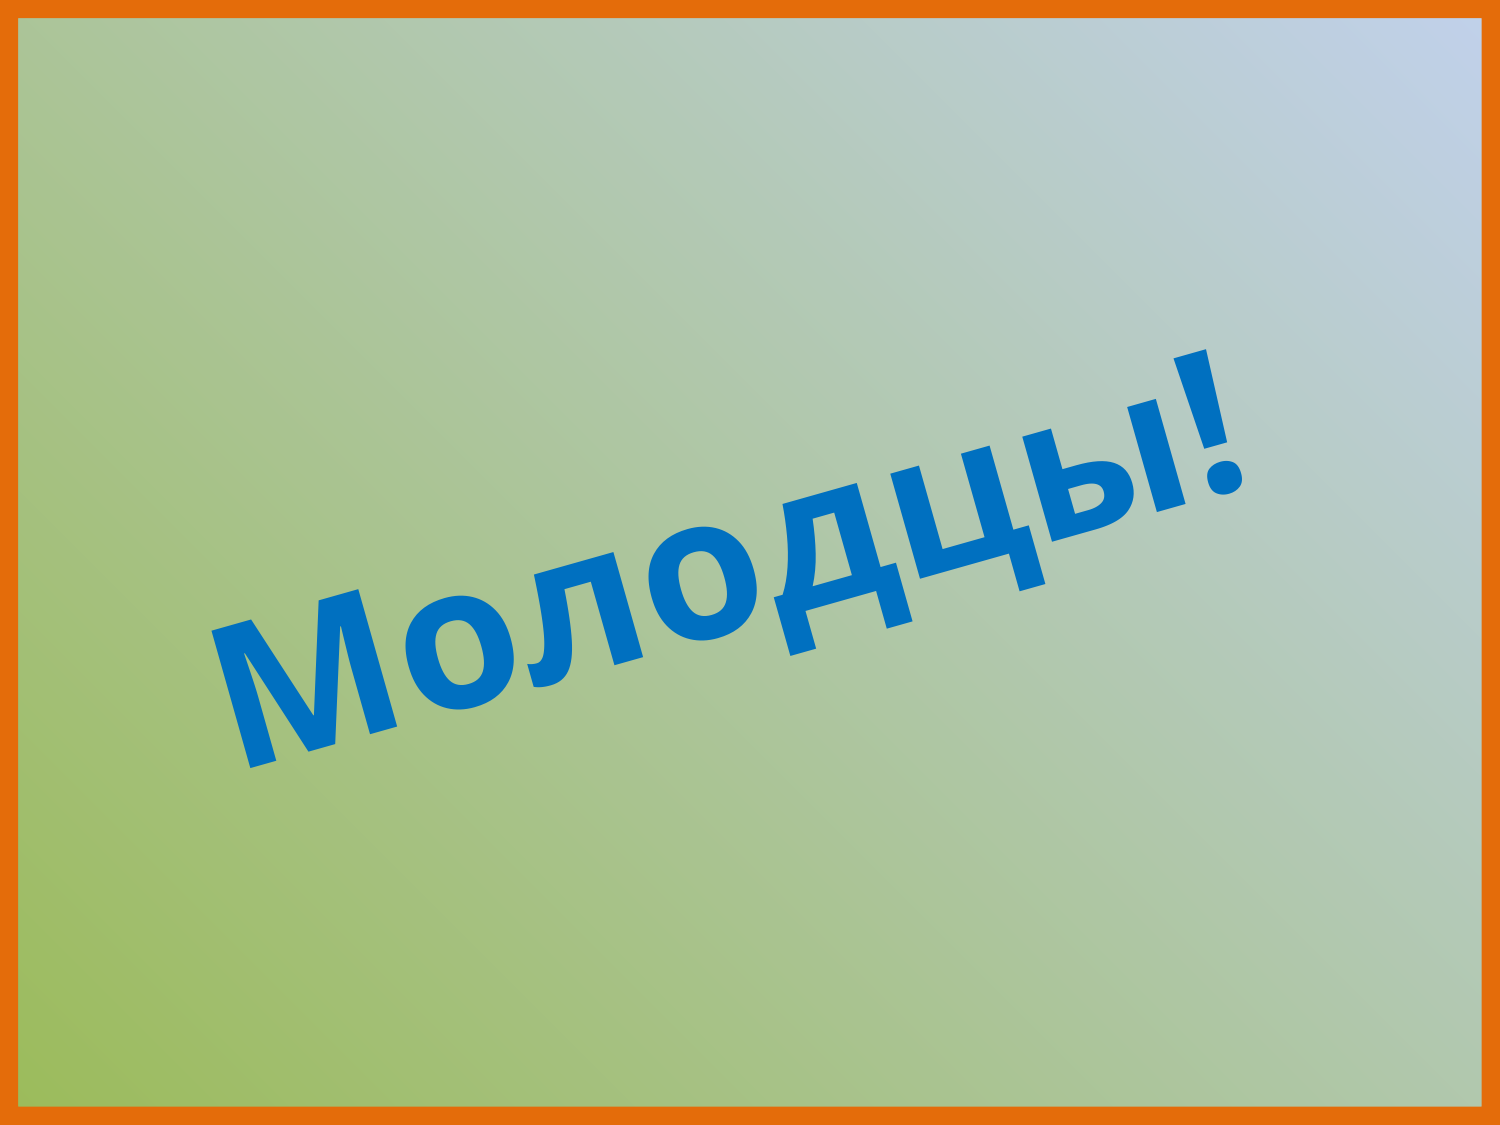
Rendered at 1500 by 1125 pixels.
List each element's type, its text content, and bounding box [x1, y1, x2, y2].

text_box [0, 0, 1500, 1125]
text_box Молодцы! [163, 252, 1383, 823]
